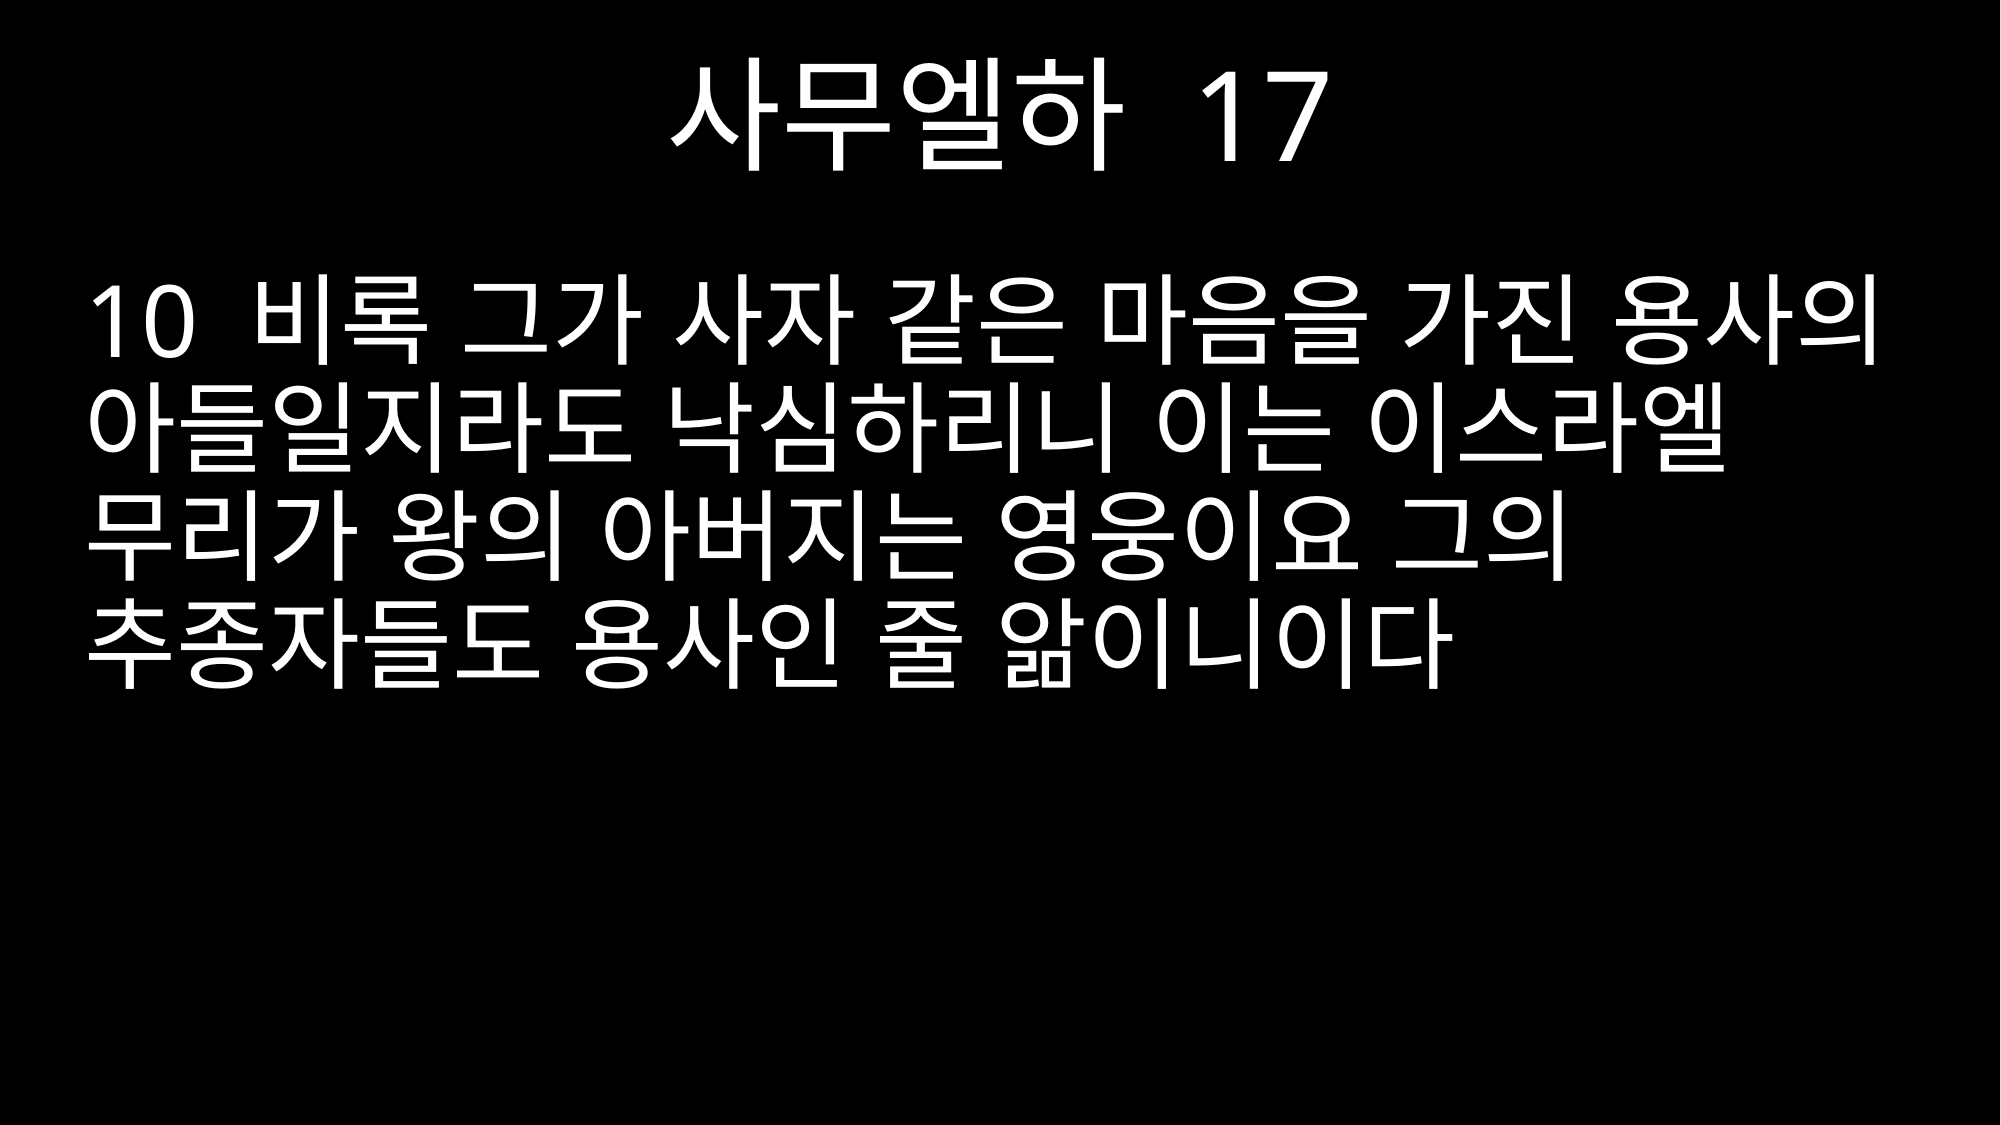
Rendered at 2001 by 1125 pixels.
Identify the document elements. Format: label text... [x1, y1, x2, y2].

footer 사무엘하 17 [0, 32, 2000, 192]
picture [0, 0, 2001, 1125]
list 10 비록 그가 사자 같은 마음을 가진 용사의 아들일지라도 낙심하리니 이는 이스라엘 무리가 왕의 아버지는 영웅이요 그의 추종자들도 용사인 줄 앎이니이다 [69, 263, 1953, 423]
